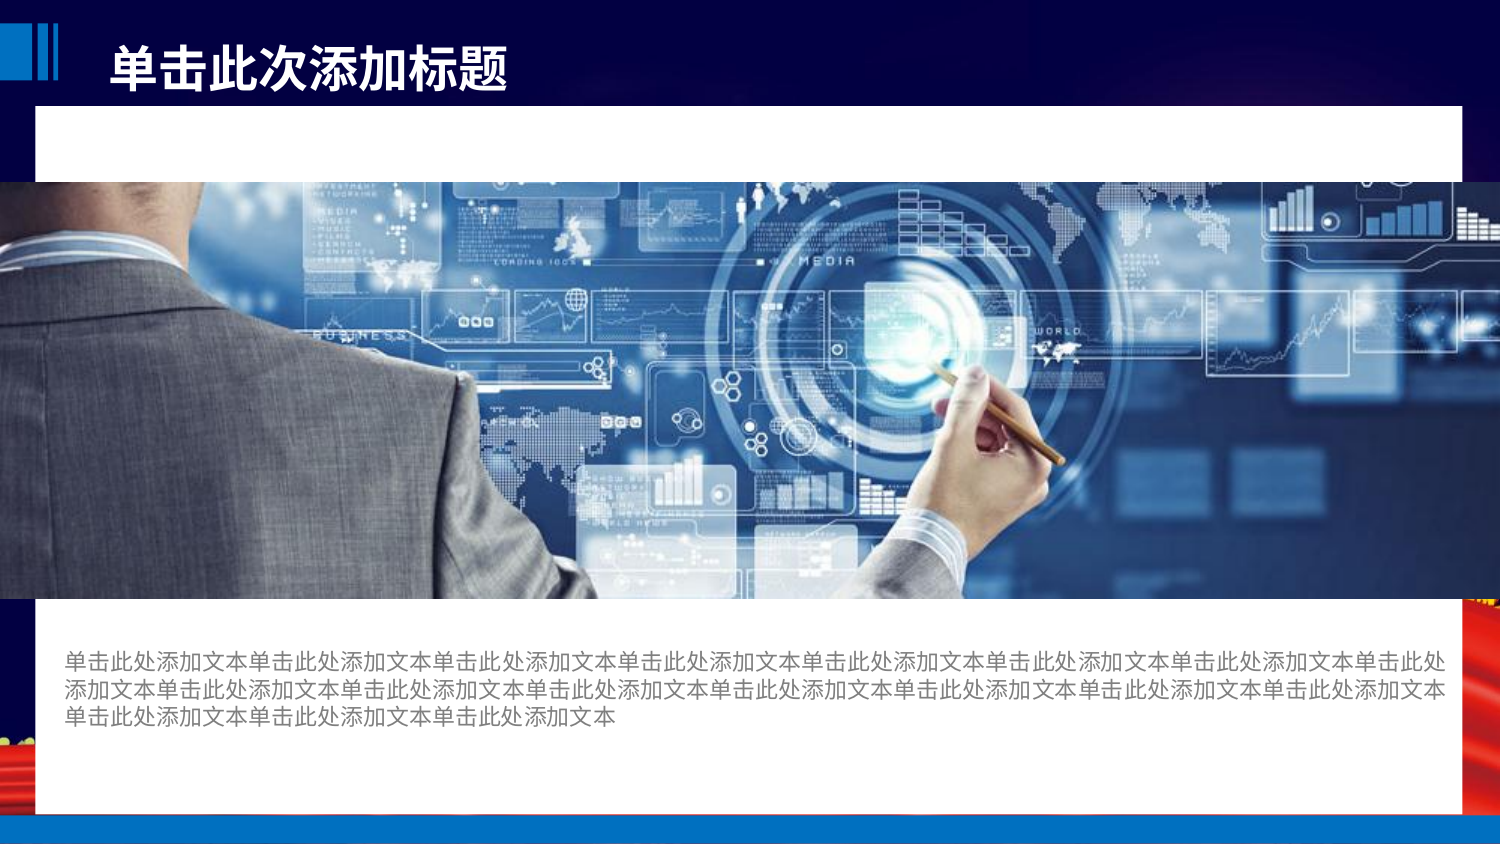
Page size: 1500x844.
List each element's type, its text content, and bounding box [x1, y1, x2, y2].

text_box [0, 815, 1500, 844]
text_box [53, 23, 59, 81]
text_box [67, 24, 393, 82]
text_box [0, 23, 33, 81]
text_box [37, 23, 48, 81]
text_box 单击此处添加文本单击此处添加文本单击此处添加文本单击此处添加文本单击此处添加文本单击此处添加文本单击此处添加文本单击此处添加文本单击此处添加文本单击此处添加文本单击此处添加文本单击此处添加文本单击此处添加文本单击此处添加文本单击此处添加文本单击此处添加文本单击此处添加文本单击此处添加文本 [53, 647, 1459, 768]
picture [0, 0, 1500, 815]
